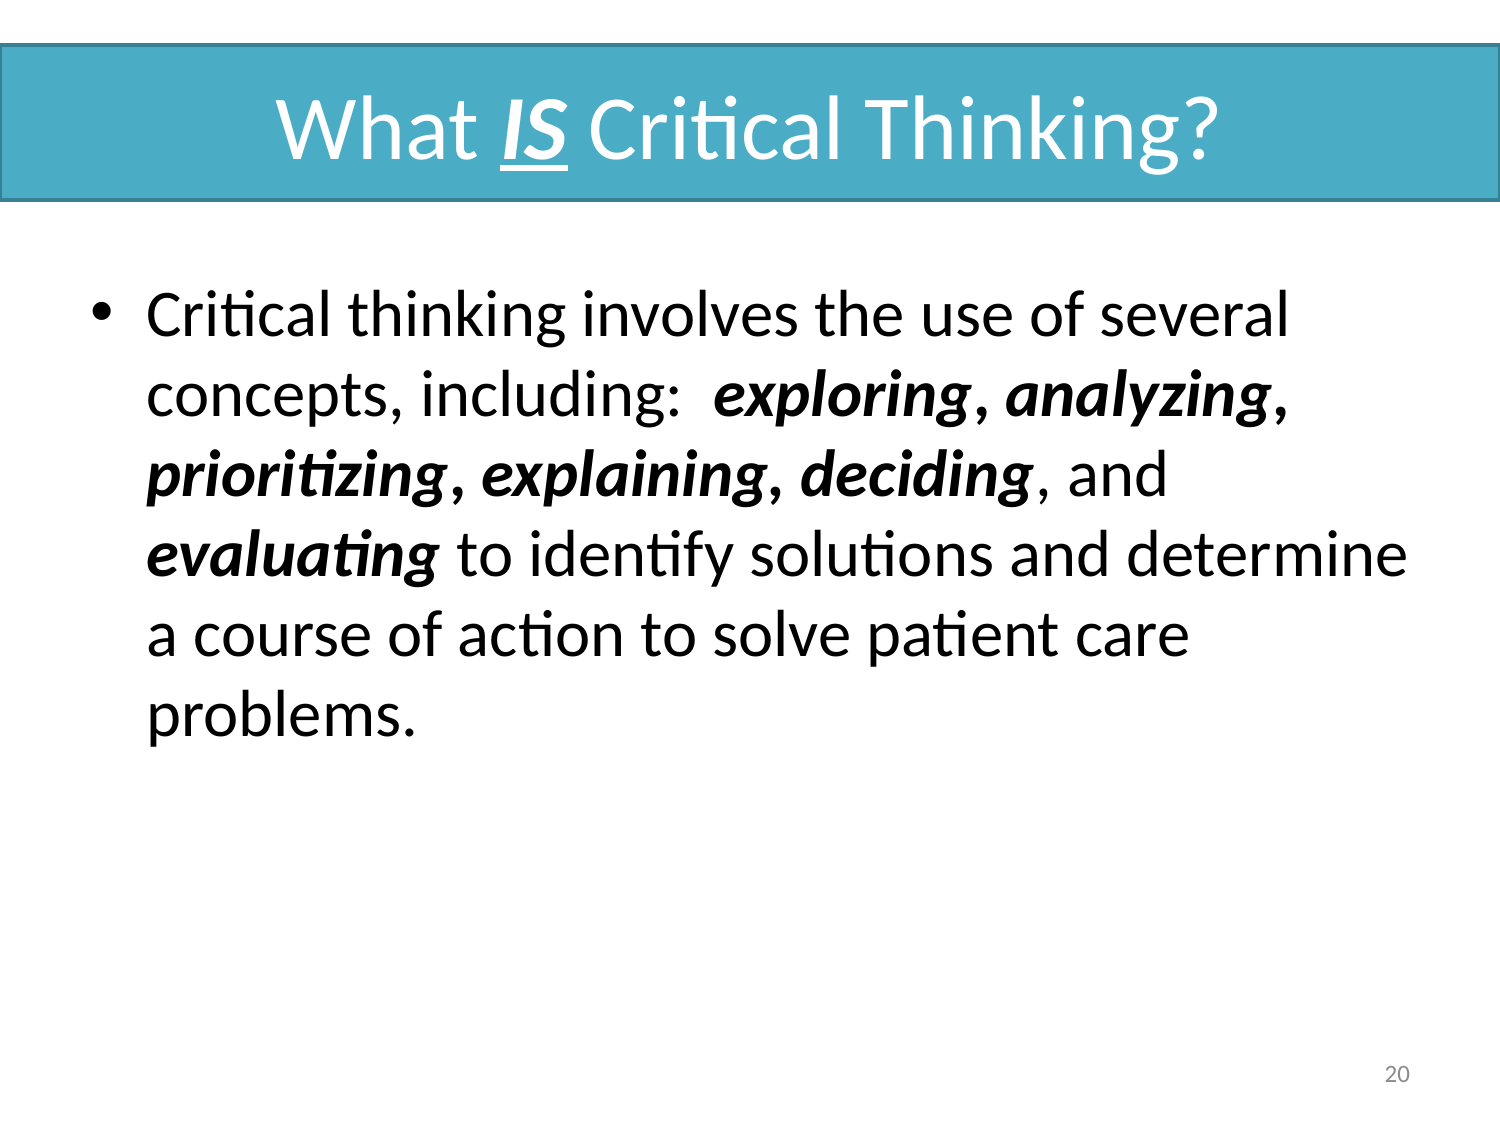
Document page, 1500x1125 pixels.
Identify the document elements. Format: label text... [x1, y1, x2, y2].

list Critical thinking involves the use of several concepts, including: exploring, analyzing, prioritizing, explaining, deciding, and evaluating to identify solutions and determine a course of action to solve patient care problems. [75, 262, 1425, 1005]
title What IS Critical Thinking? [0, 43, 1500, 202]
slide_number 20 [1074, 1042, 1425, 1103]
